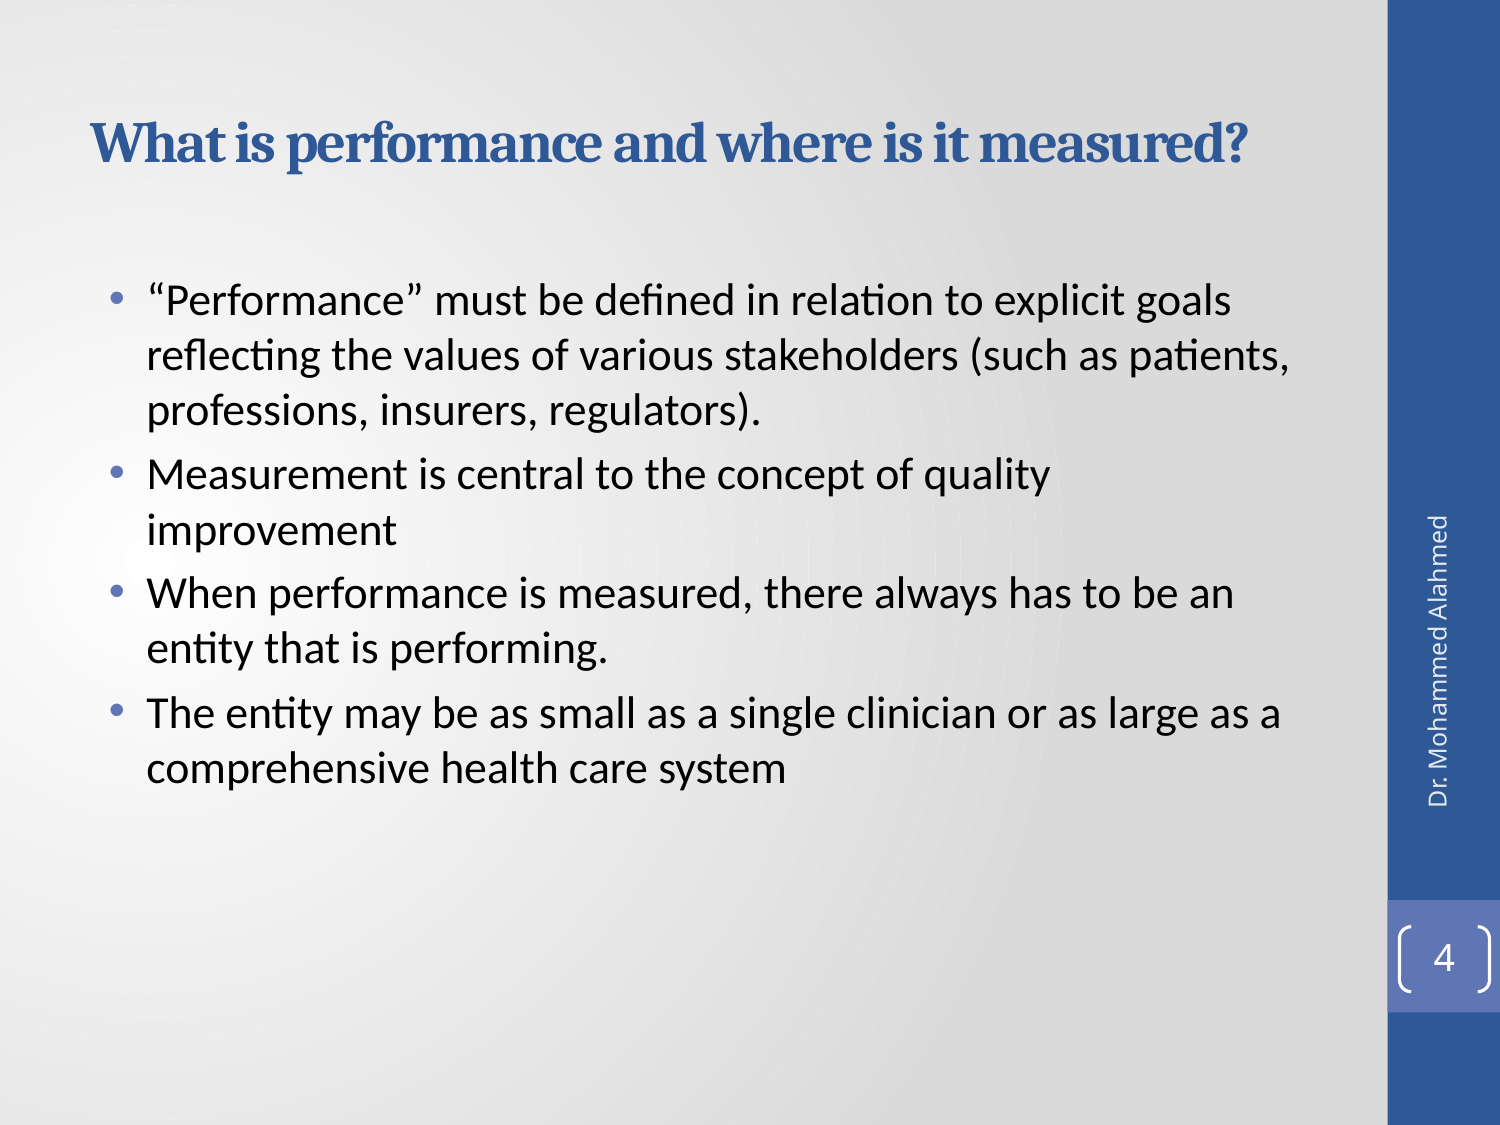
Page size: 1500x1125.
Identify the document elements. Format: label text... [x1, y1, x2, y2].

title What is performance and where is it measured? [75, 45, 1325, 233]
slide_number 4 [1397, 925, 1492, 994]
list “Performance” must be defined in relation to explicit goals reflecting the values of various stakeholders (such as patients, professions, insurers, regulators). Measurement is central to the concept of quality improvement When performance is measured, there always has to be an entity that is performing. The entity may be as small as a single clinician or as large as a comprehensive health care system [75, 262, 1325, 1050]
footer Dr. Mohammed Alahmed [1408, 500, 1469, 889]
